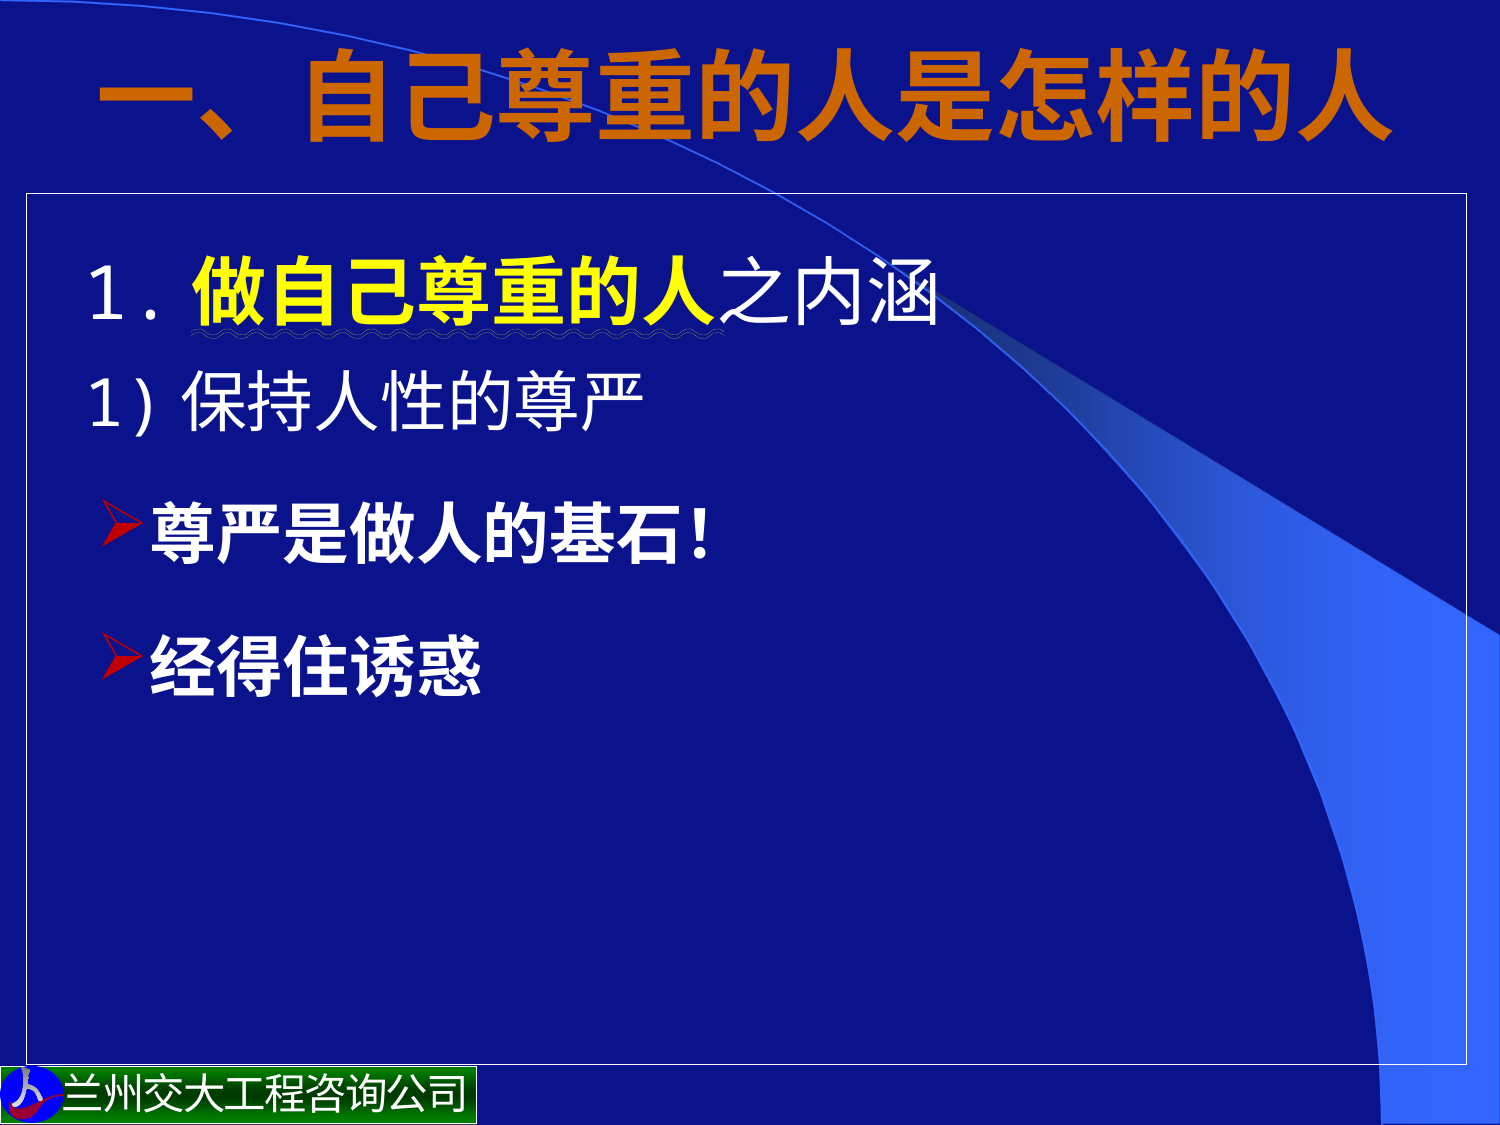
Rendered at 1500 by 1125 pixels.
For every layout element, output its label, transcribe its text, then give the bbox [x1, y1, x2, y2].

list 1.做自己尊重的人之内涵 1)保持人性的尊严 尊严是做人的基石！ 经得住诱惑 [26, 193, 1467, 1065]
picture [0, 0, 1500, 1125]
title 一、自己尊重的人是怎样的人 [26, 0, 1467, 188]
